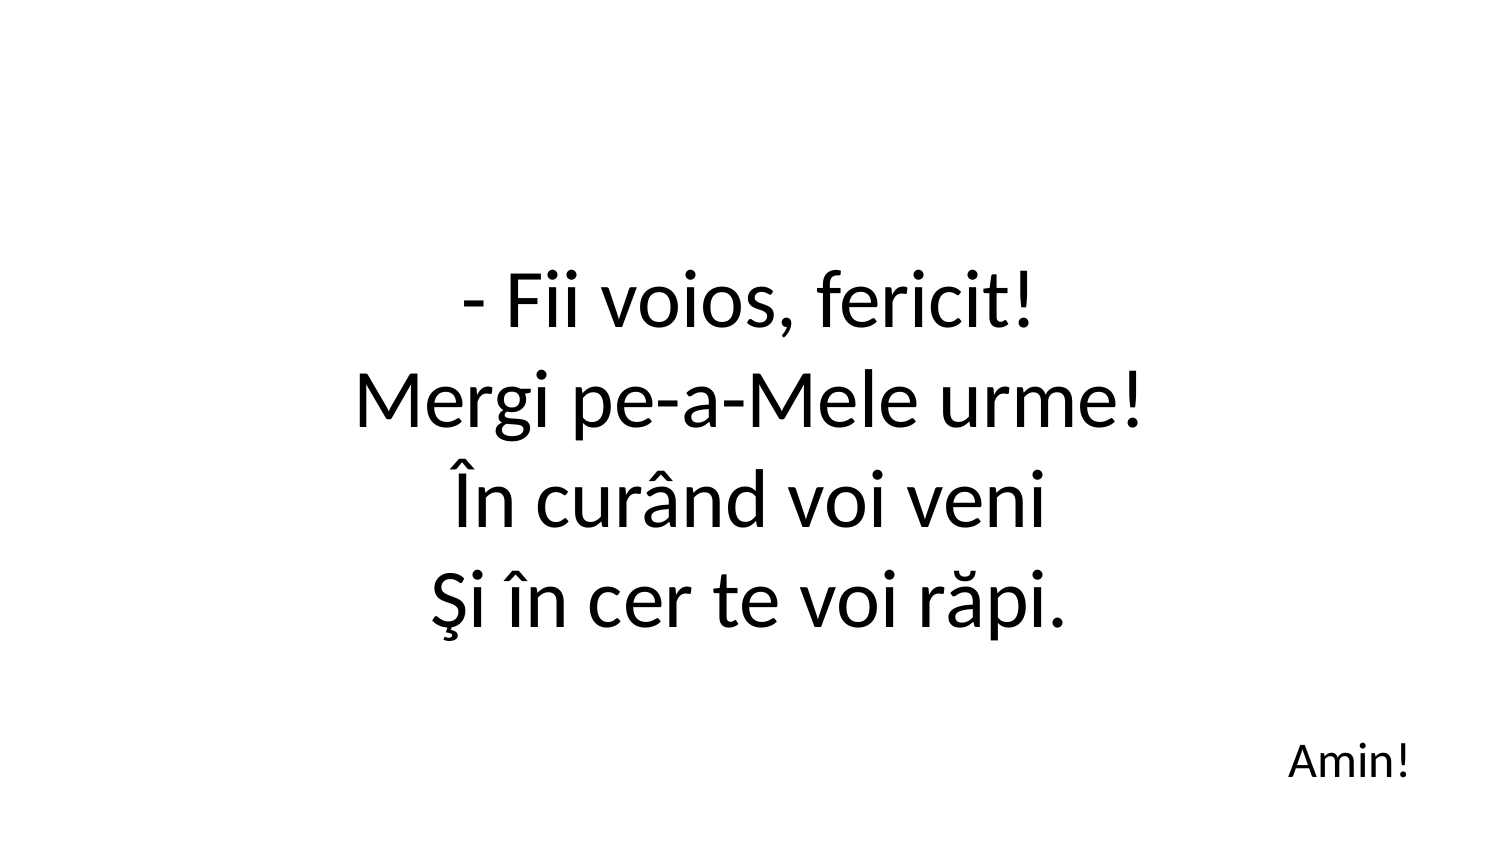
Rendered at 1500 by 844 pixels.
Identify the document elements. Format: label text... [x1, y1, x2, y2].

text_box Amin! [1273, 674, 1427, 795]
text_box - Fii voios, fericit! Mergi pe-a-Mele urme! În curând voi veni Şi în cer te voi răpi. [338, 192, 1162, 652]
